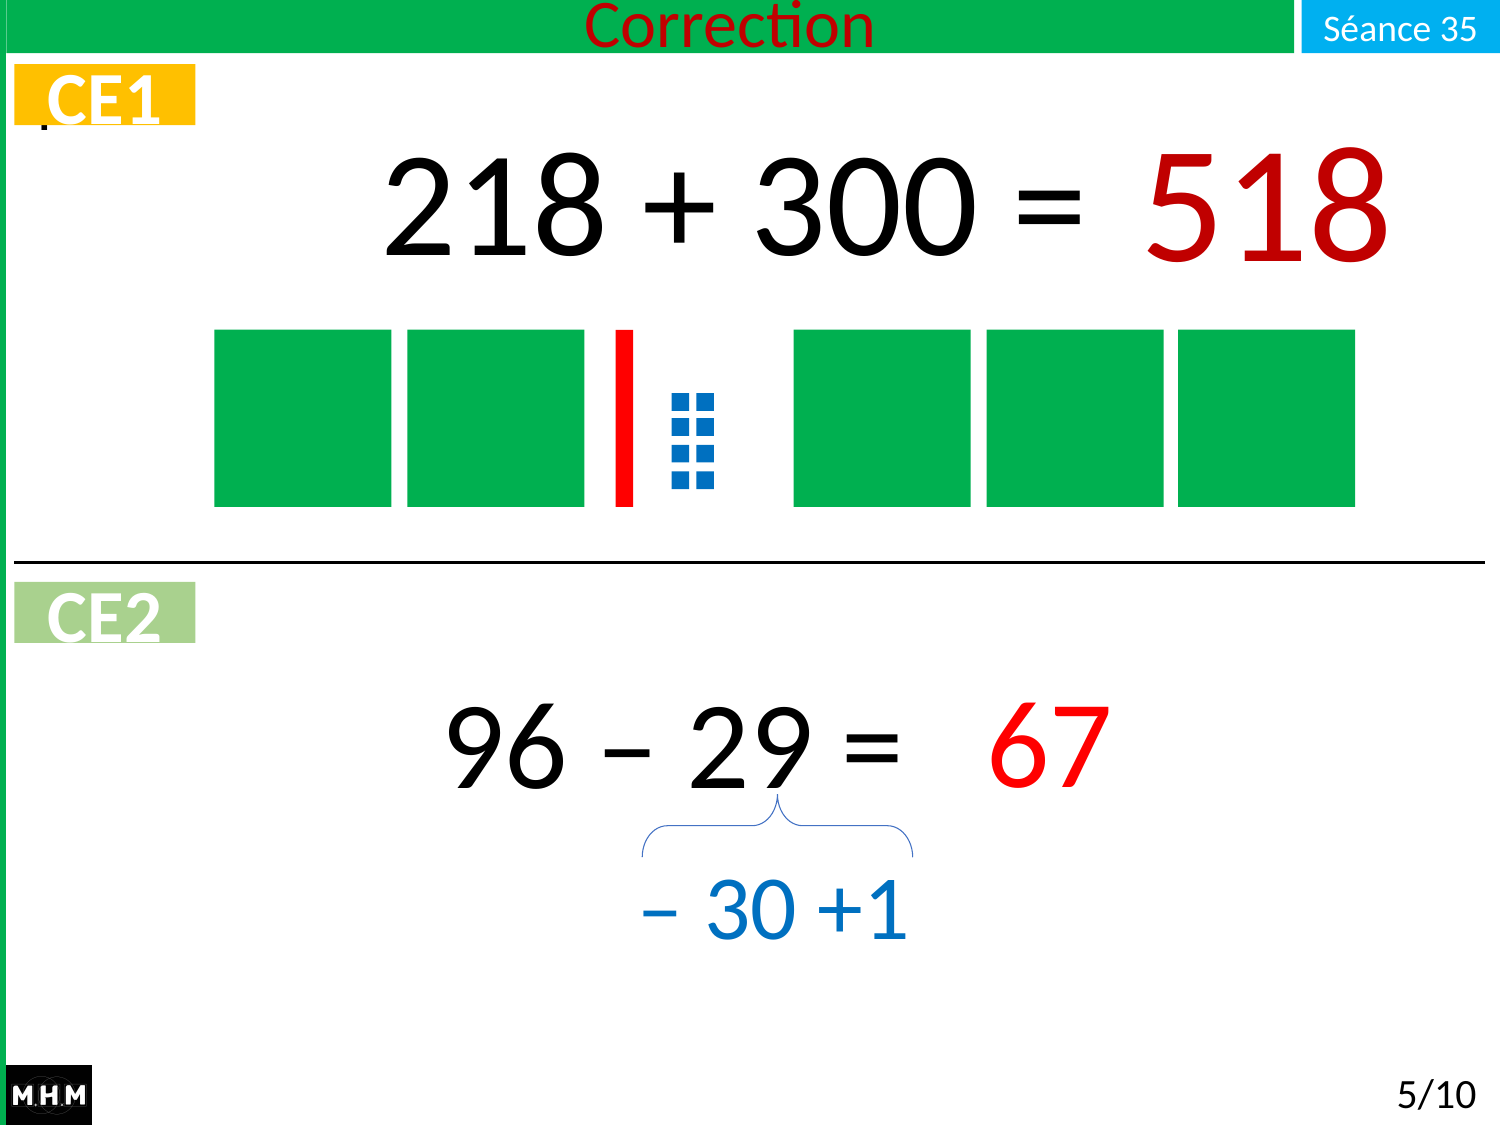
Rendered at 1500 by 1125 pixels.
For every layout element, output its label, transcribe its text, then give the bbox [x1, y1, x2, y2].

text_box 67 [966, 655, 1133, 821]
text_box [985, 329, 1165, 508]
text_box CE1 [13, 63, 196, 126]
text_box [671, 392, 690, 412]
text_box – 30 +1 [622, 840, 1423, 966]
text_box [641, 794, 914, 858]
text_box [793, 329, 972, 508]
text_box [695, 444, 715, 463]
text_box [695, 417, 715, 437]
text_box [213, 329, 392, 508]
text_box [671, 444, 690, 463]
text_box CE2 [13, 581, 196, 644]
text_box [695, 392, 715, 412]
text_box [671, 470, 690, 490]
list 5/10 [1373, 1064, 1500, 1125]
text_box [1177, 329, 1356, 508]
text_box 518 [1104, 87, 1430, 303]
text_box [695, 470, 715, 490]
picture [6, 1065, 92, 1125]
title Correction [569, 0, 1500, 70]
text_box [671, 417, 690, 437]
text_box 96 – 29 = [427, 656, 1227, 822]
text_box [406, 329, 586, 508]
text_box [615, 329, 634, 508]
text_box 218 + 300 = … [365, 97, 1104, 293]
